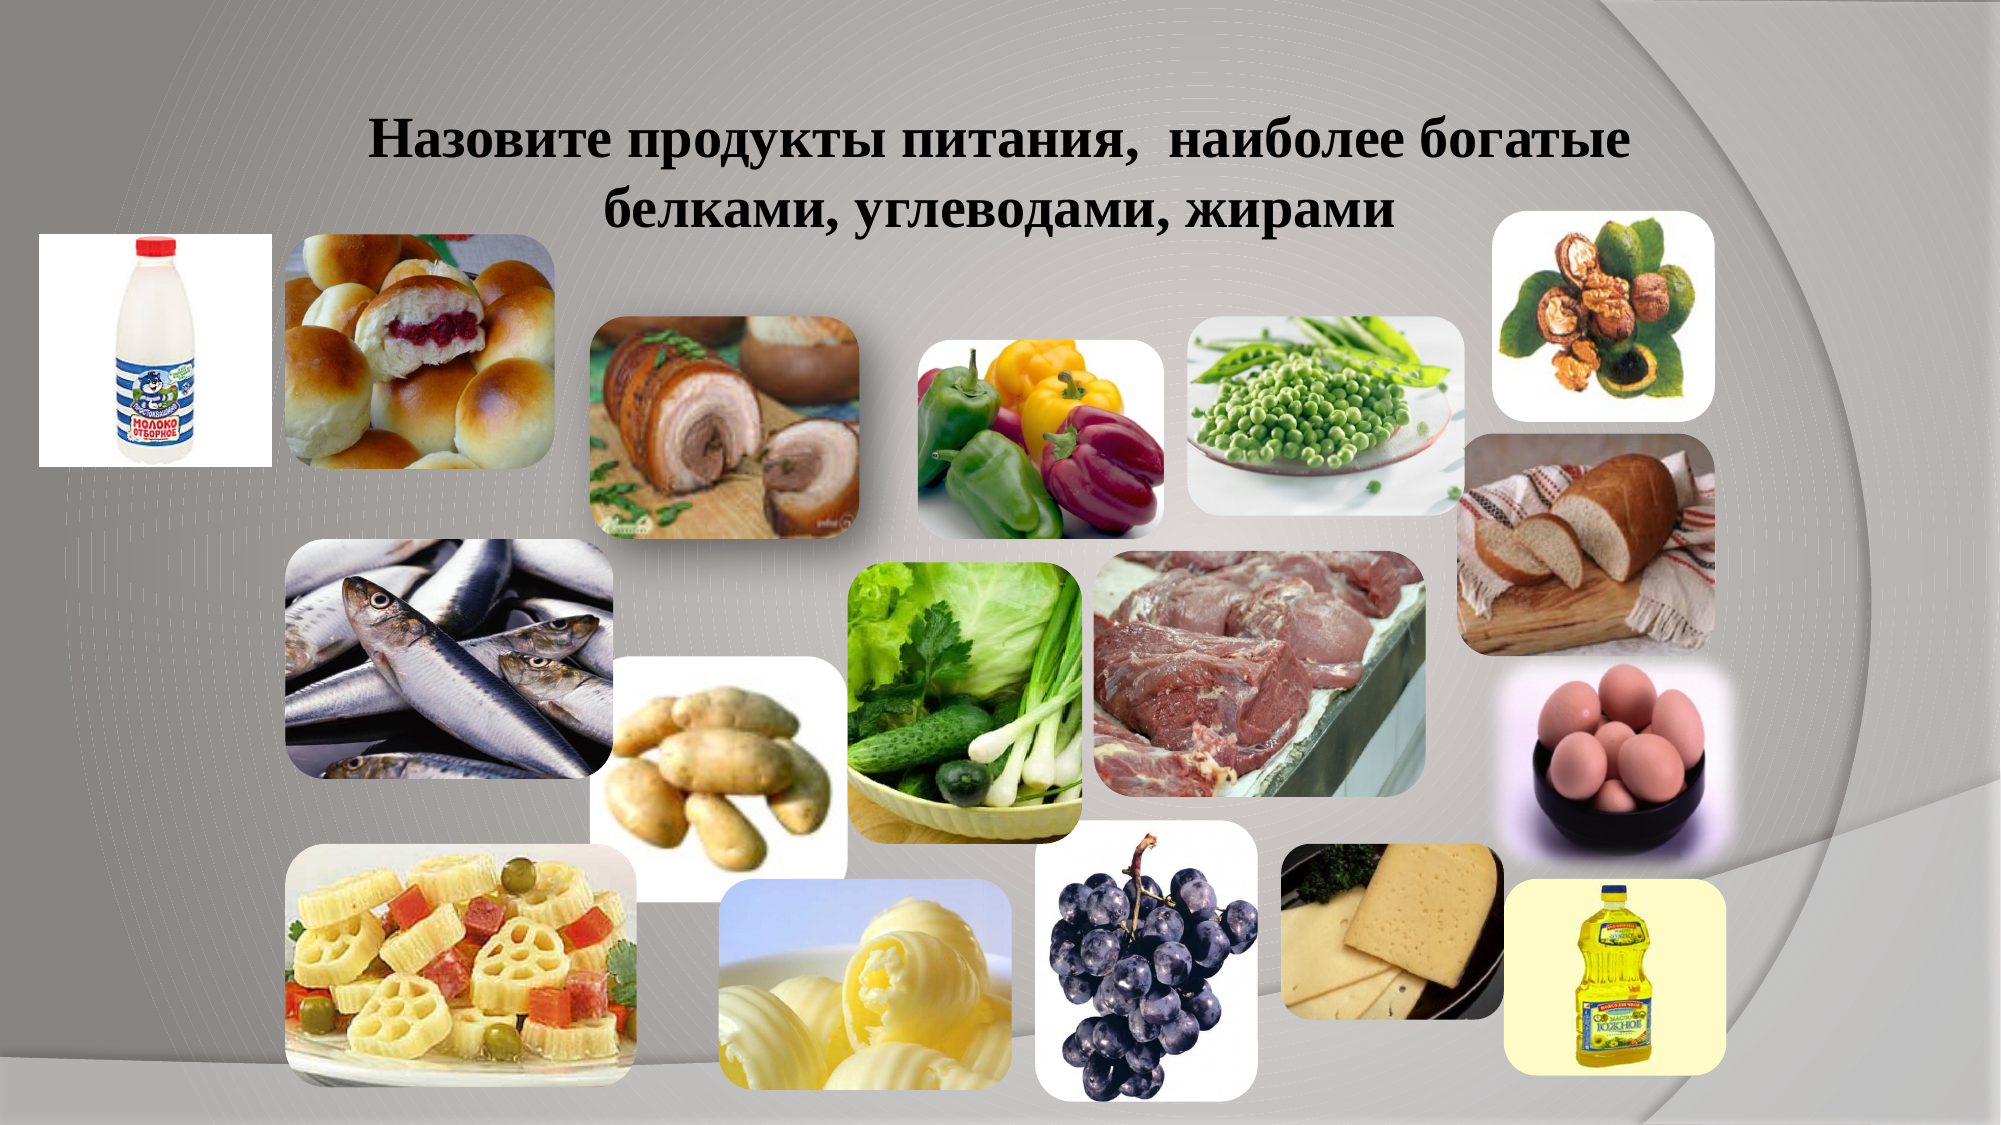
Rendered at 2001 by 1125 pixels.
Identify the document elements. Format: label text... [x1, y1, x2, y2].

picture [1491, 210, 1715, 423]
picture [284, 234, 555, 469]
picture [1034, 820, 1258, 1102]
title Назовите продукты питания, наиболее богатые белками, углеводами, жирами [324, 44, 1676, 294]
picture [718, 878, 1012, 1091]
picture [1187, 316, 1465, 516]
picture [1280, 843, 1505, 1020]
picture [1456, 433, 1715, 657]
picture [589, 656, 848, 903]
picture [1503, 888, 1727, 1076]
picture [589, 316, 860, 540]
picture [284, 843, 637, 1088]
picture [847, 562, 1083, 844]
picture [1480, 644, 1751, 880]
picture [1093, 550, 1426, 798]
picture [917, 339, 1165, 540]
picture [39, 234, 272, 467]
picture [284, 538, 614, 780]
